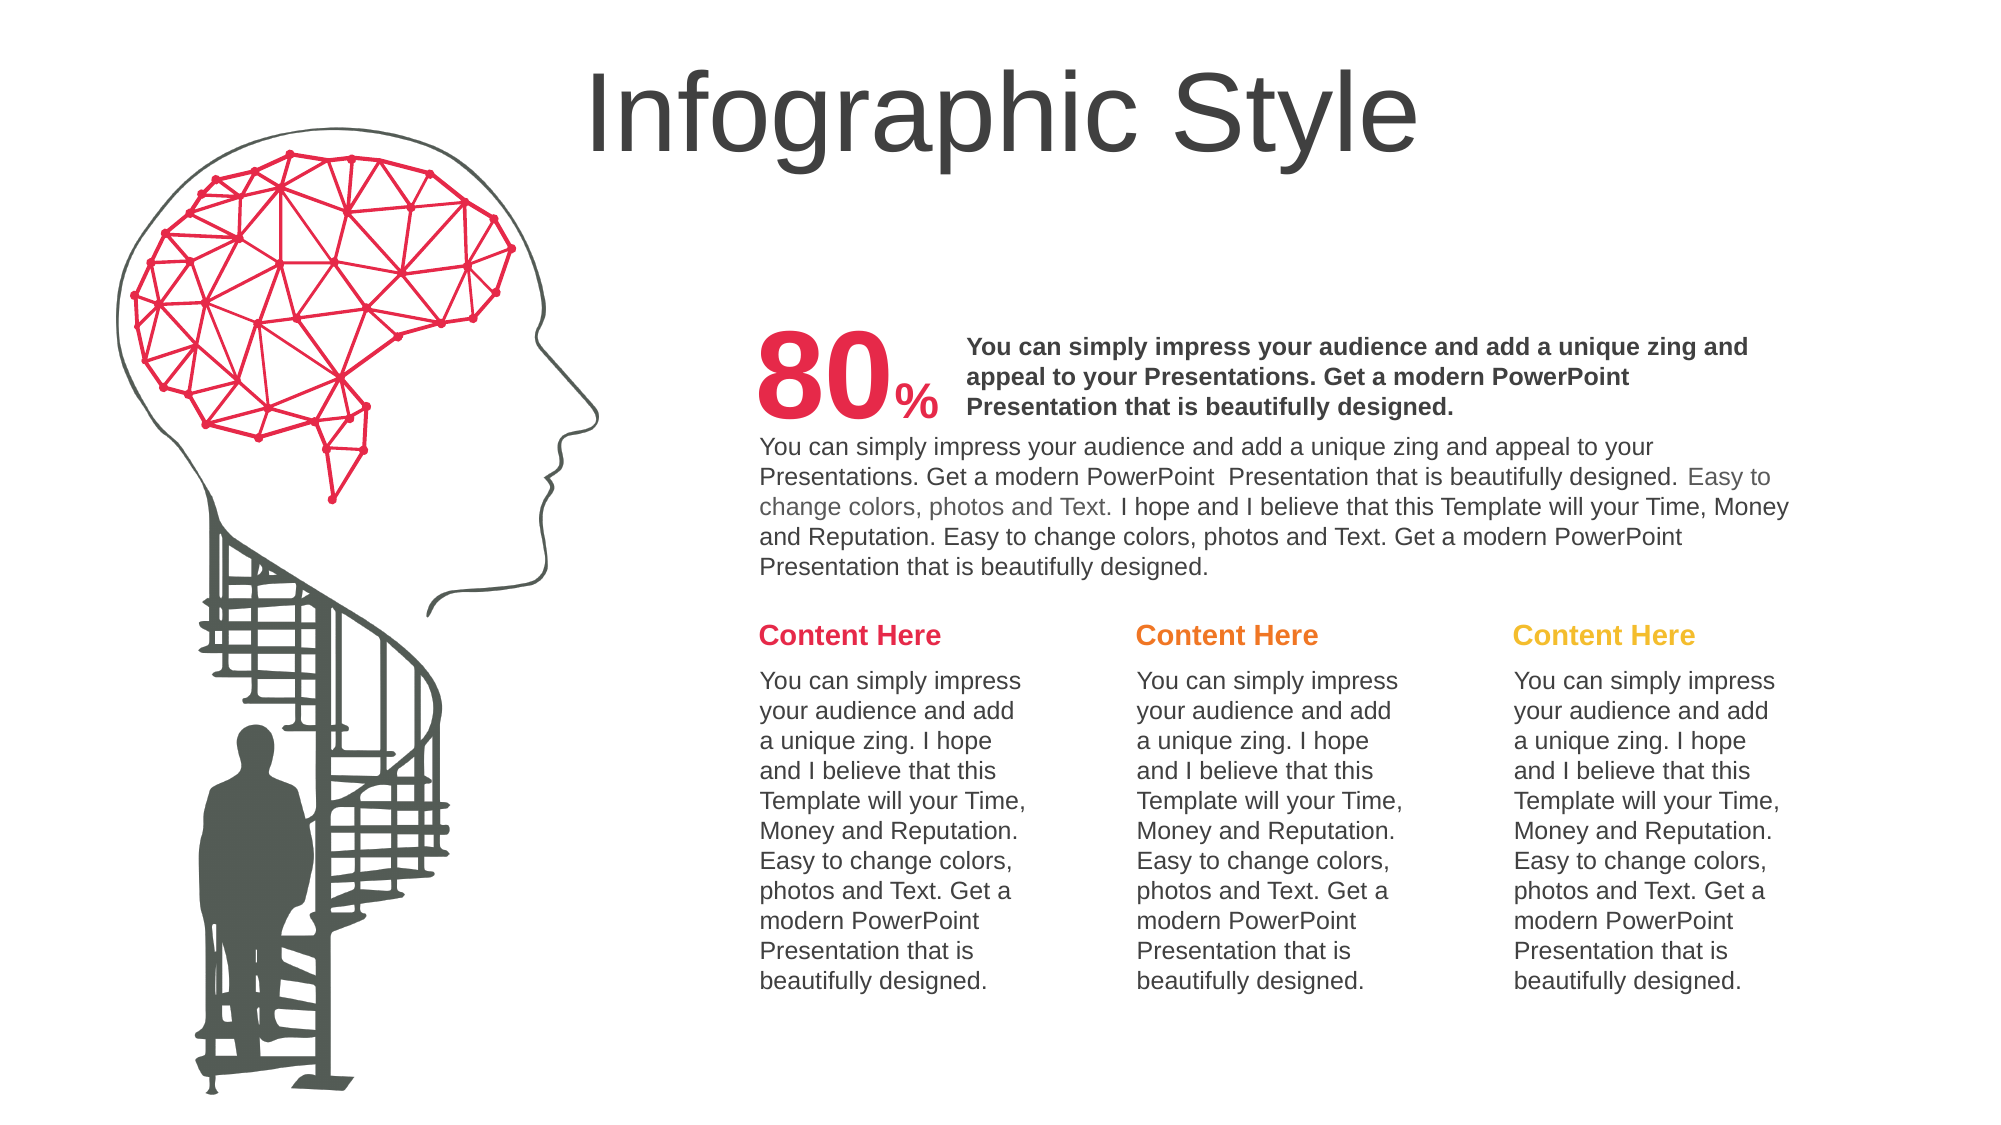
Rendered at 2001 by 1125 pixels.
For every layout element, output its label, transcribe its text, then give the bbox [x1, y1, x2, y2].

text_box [743, 608, 1051, 1006]
picture [116, 127, 599, 1095]
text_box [1497, 608, 1805, 1006]
text_box 80% [739, 285, 955, 451]
text_box You can simply impress your audience and add a unique zing and appeal to your Presentations. Get a modern PowerPoint Presentation that is beautifully designed. [951, 323, 1811, 422]
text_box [1120, 608, 1428, 1006]
text_box You can simply impress your audience and add a unique zing and appeal to your Presentations. Get a modern PowerPoint Presentation that is beautifully designed. Easy to change colors, photos and Text. I hope and I believe that this Template will your Time, Money and Reputation. Easy to change colors, photos and Text. Get a modern PowerPoint Presentation that is beautifully designed. [744, 422, 1811, 588]
list Infographic Style [53, 55, 1952, 175]
